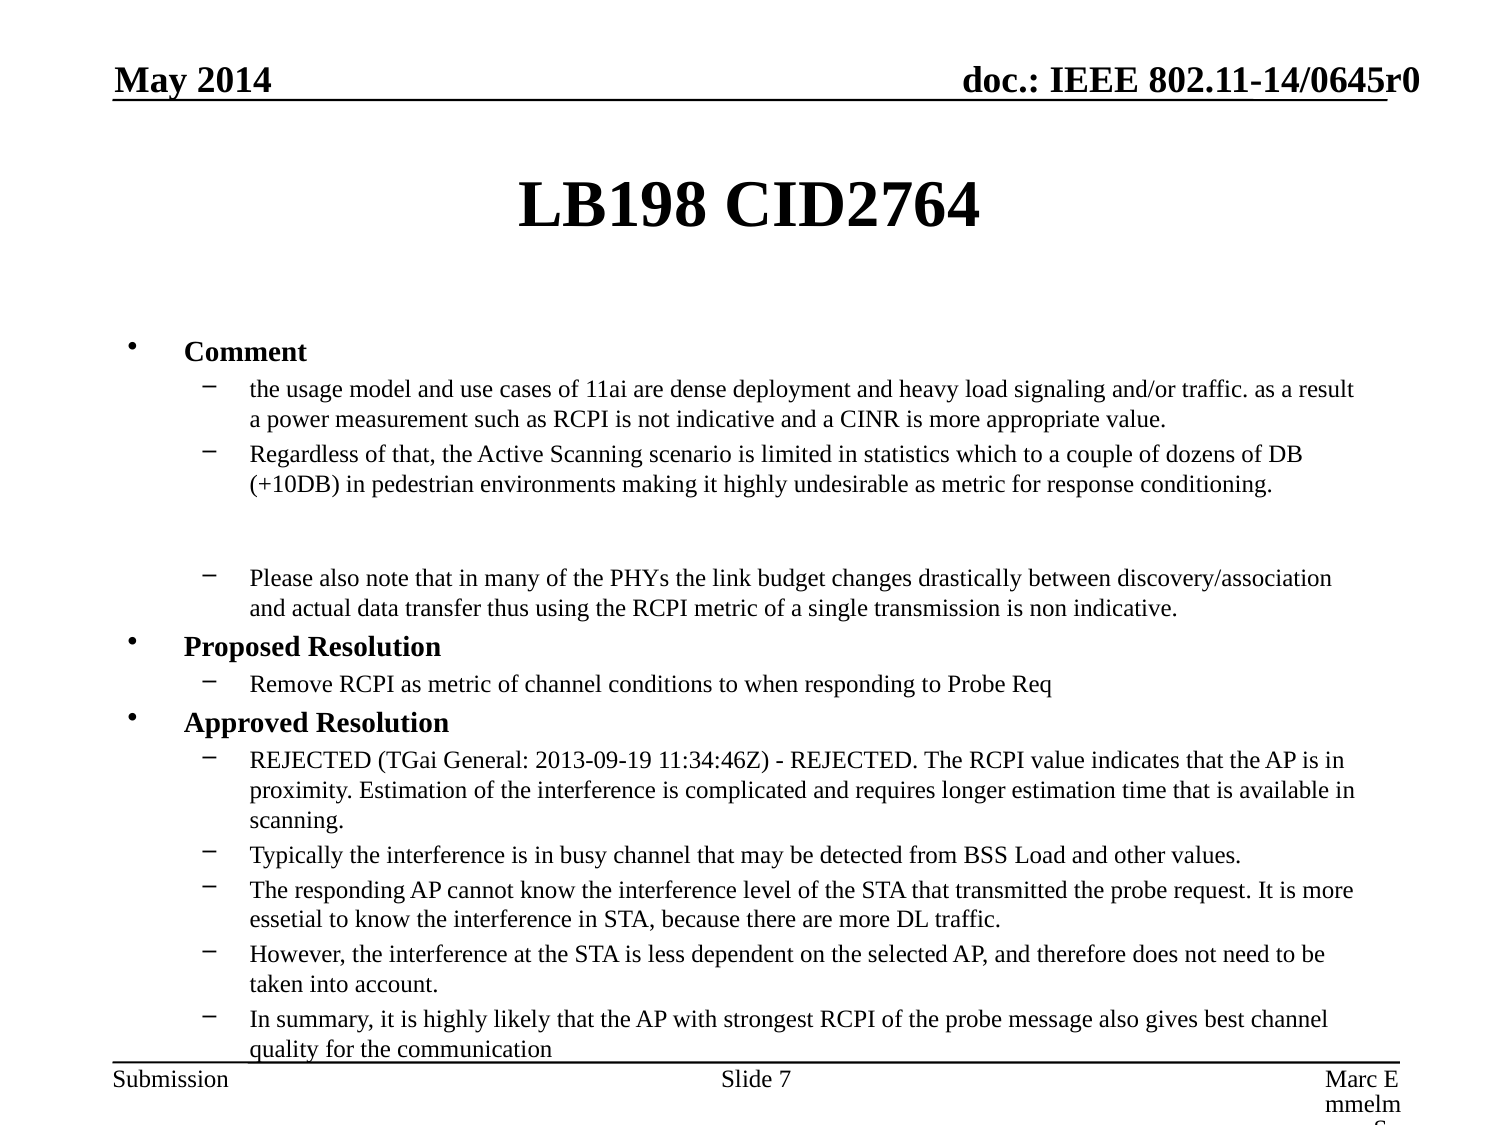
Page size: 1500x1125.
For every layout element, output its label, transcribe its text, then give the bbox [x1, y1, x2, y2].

slide_number Slide 7 [712, 1061, 800, 1093]
list Comment the usage model and use cases of 11ai are dense deployment and heavy load signaling and/or traffic. as a result a power measurement such as RCPI is not indicative and a CINR is more appropriate value. Regardless of that, the Active Scanning scenario is limited in statistics which to a couple of dozens of DB (+10DB) in pedestrian environments making it highly undesirable as metric for response conditioning. Please also note that in many of the PHYs the link budget changes drastically between discovery/association and actual data transfer thus using the RCPI metric of a single transmission is non indicative. Proposed Resolution Remove RCPI as metric of channel conditions to when responding to Probe Req Approved Resolution REJECTED (TGai General: 2013-09-19 11:34:46Z) - REJECTED. The RCPI value indicates that the AP is in proximity. Estimation of the interference is complicated and requires longer estimation time that is available in scanning. Typically the interference is in busy channel that may be detected from BSS Load and other values. The responding AP cannot know the interference level of the STA that transmitted the probe request. It is more essetial to know the interference in STA, because there are more DL traffic. However, the interference at the STA is less dependent on the selected AP, and therefore does not need to be taken into account. In summary, it is highly likely that the AP with strongest RCPI of the probe message also gives best channel quality for the communication [112, 324, 1388, 1001]
title LB198 CID2764 [112, 112, 1388, 288]
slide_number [114, 54, 290, 101]
footer Marc Emmelmann, Self [1324, 1061, 1402, 1093]
